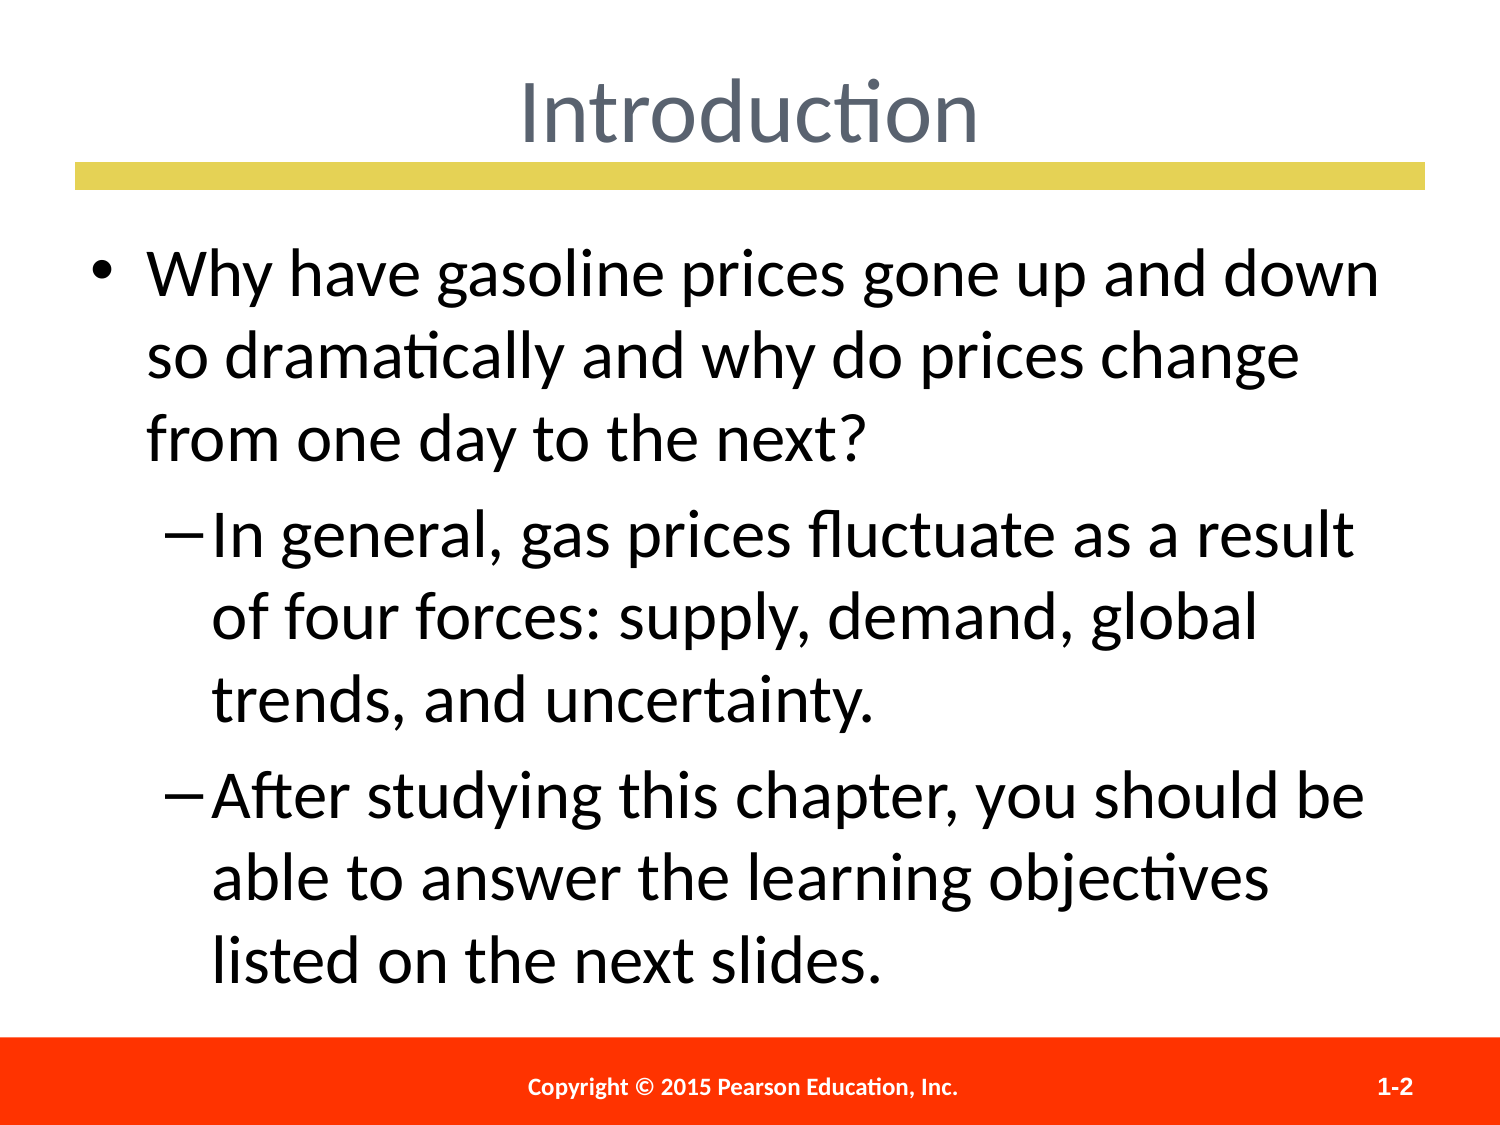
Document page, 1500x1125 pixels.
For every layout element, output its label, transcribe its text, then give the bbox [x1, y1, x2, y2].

title Introduction [74, 12, 1426, 201]
list Why have gasoline prices gone up and down so dramatically and why do prices change from one day to the next? In general, gas prices fluctuate as a result of four forces: supply, demand, global trends, and uncertainty. After studying this chapter, you should be able to answer the learning objectives listed on the next slides. [74, 219, 1426, 963]
